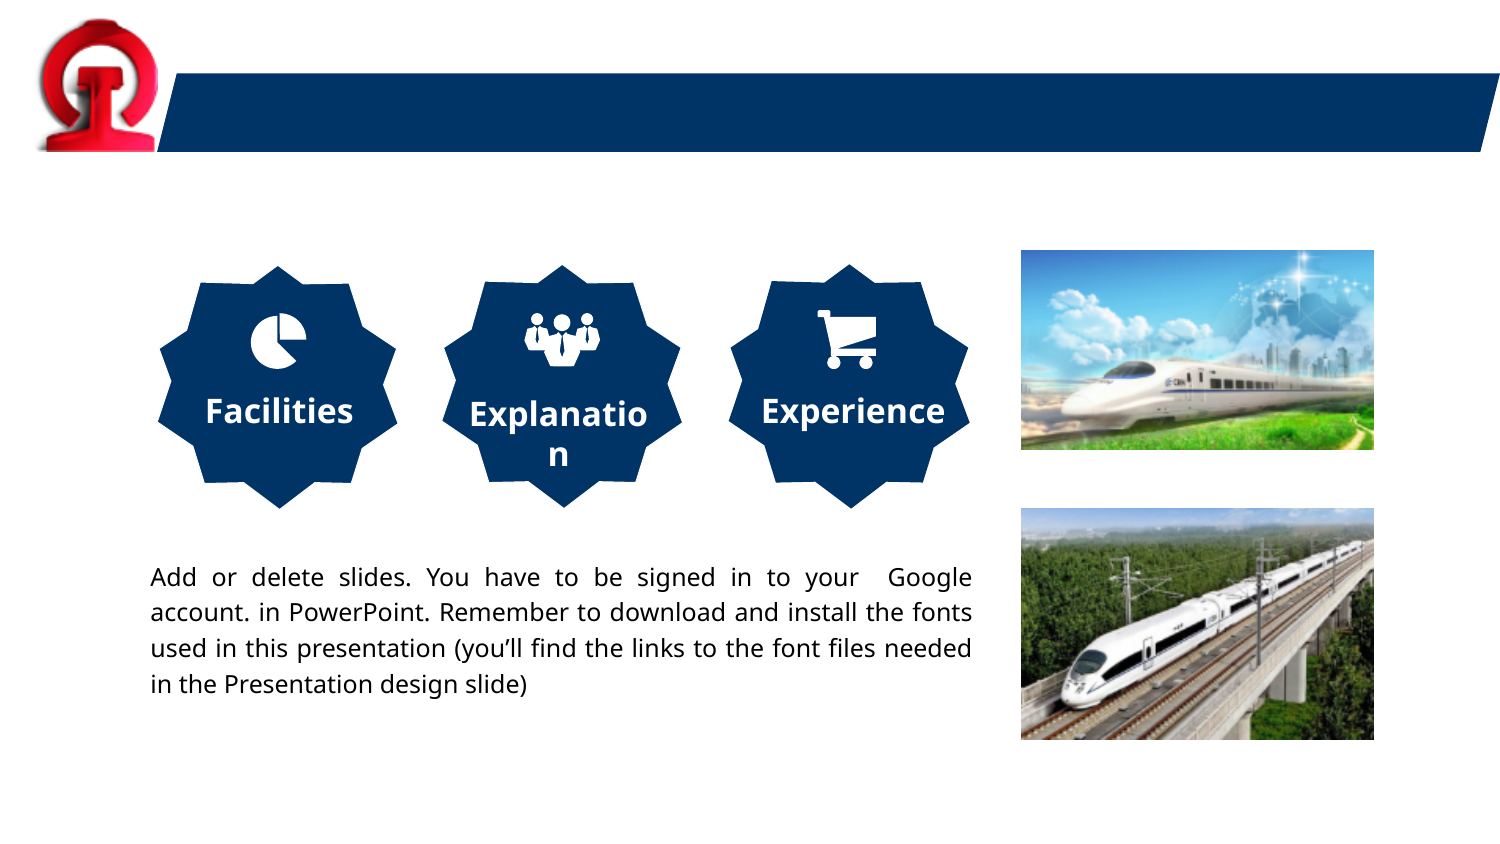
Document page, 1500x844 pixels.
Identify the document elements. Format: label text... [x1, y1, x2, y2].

text_box [669, 386, 683, 433]
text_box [250, 313, 307, 369]
text_box [441, 399, 449, 426]
text_box [488, 481, 637, 509]
text_box [817, 310, 876, 370]
picture [31, 16, 158, 152]
text_box Explanation [449, 384, 669, 481]
text_box [443, 264, 682, 384]
picture [1021, 250, 1374, 450]
text_box Experience [731, 382, 976, 438]
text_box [524, 313, 601, 367]
text_box [157, 265, 399, 436]
text_box Facilities [177, 382, 382, 438]
text_box Add or delete slides. You have to be signed in to your Google account. in PowerPoint. Remember to download and install the fonts used in this presentation (you’ll find the links to the font files needed in the Presentation design slide) [135, 547, 989, 707]
picture [1021, 508, 1374, 740]
text_box [730, 264, 969, 382]
text_box [753, 438, 948, 509]
text_box [180, 438, 378, 510]
